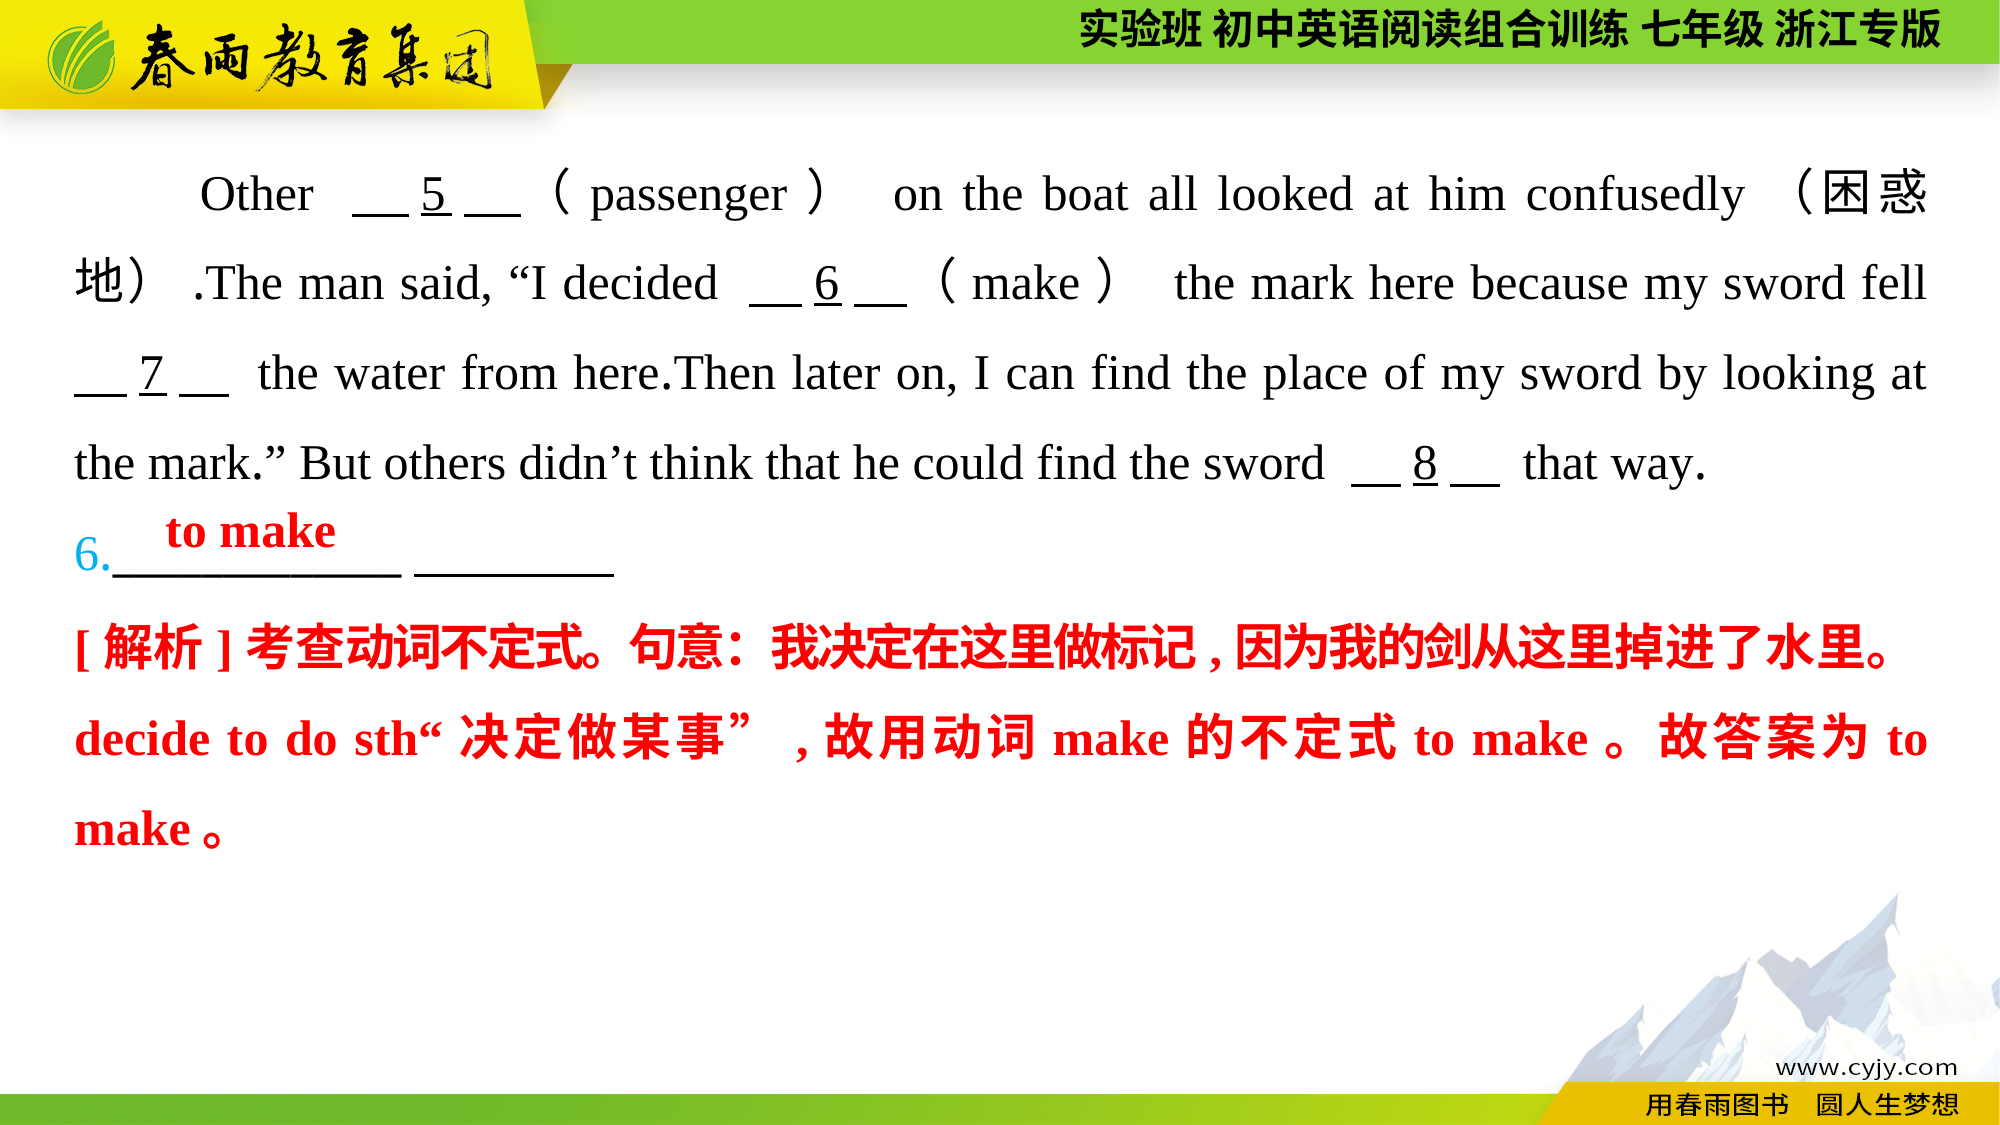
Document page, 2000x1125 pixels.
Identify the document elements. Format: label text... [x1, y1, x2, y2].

list Other 5 （passenger） on the boat all looked at him confusedly（困惑地）.The man said, “I decided 6 （make） the mark here because my sword fell 7 the water from here.Then later on, I can find the place of my sword by looking at the mark.” But others didn’t think that he could find the sword 8 that way. 6._____________ [59, 122, 1944, 577]
text_box to make [150, 490, 352, 565]
picture [0, 0, 2000, 1125]
text_box [解析]考查动词不定式。句意：我决定在这里做标记,因为我的剑从这里掉进了水里。decide to do sth“决定做某事”,故用动词make的不定式to make。故答案为to make。 [59, 577, 1944, 863]
